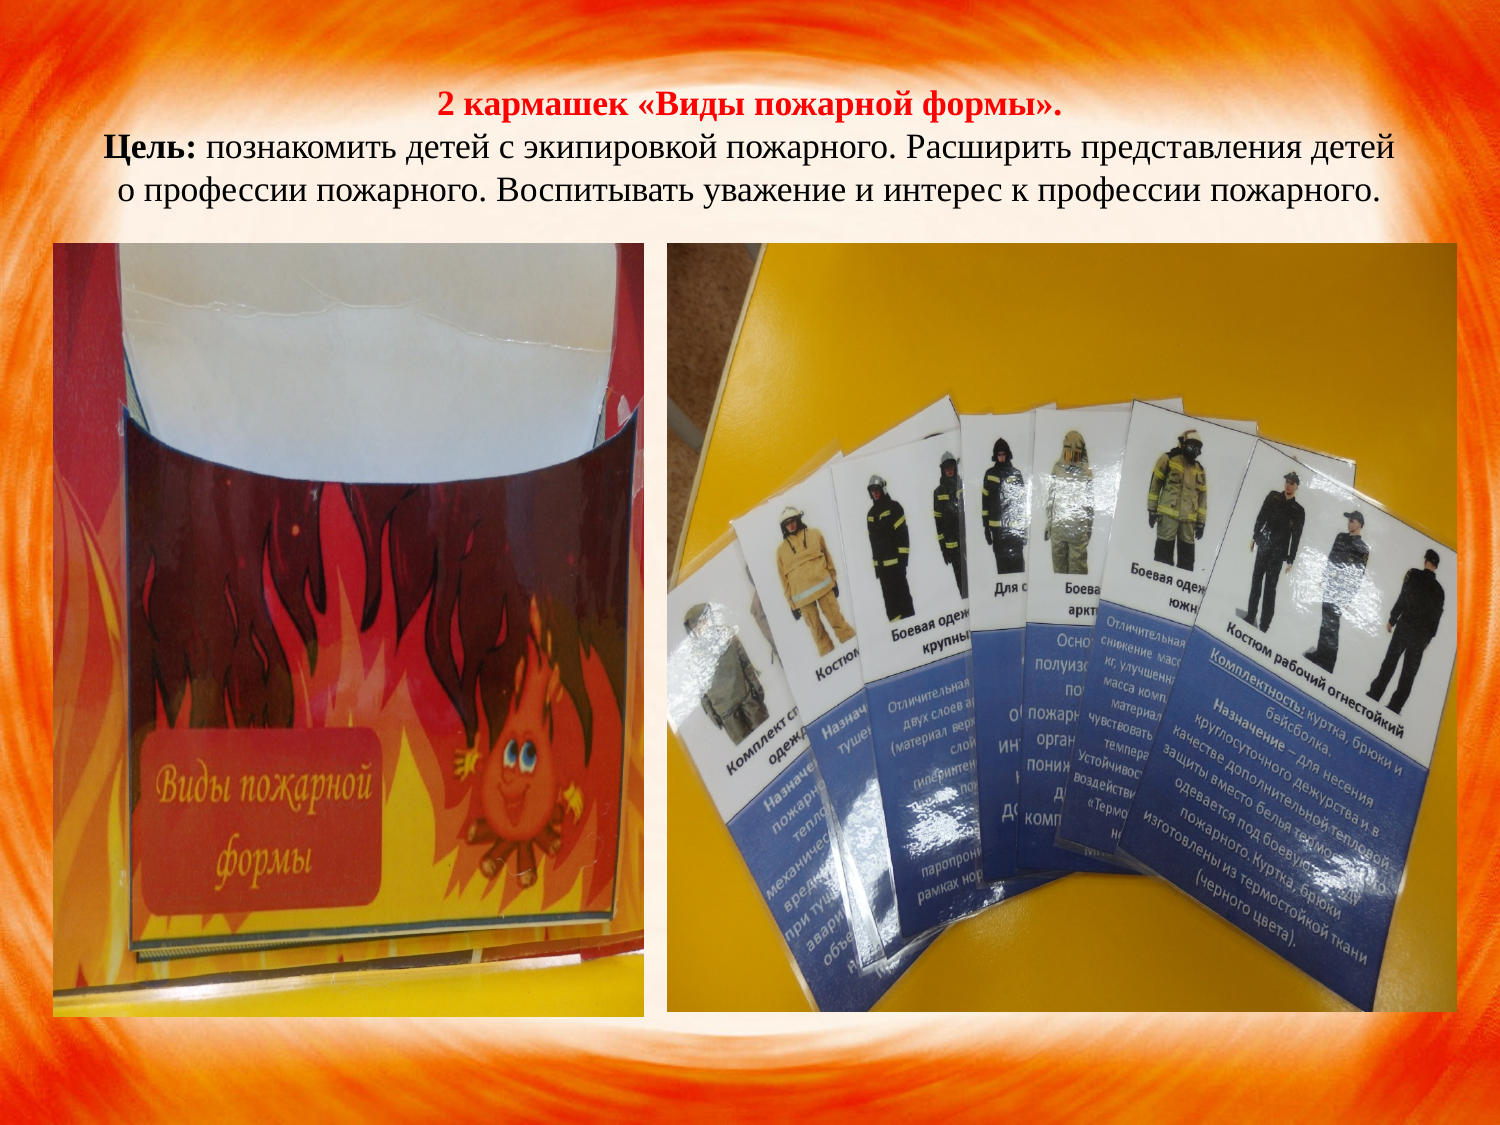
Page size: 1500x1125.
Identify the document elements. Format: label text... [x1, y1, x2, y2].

picture [0, 0, 1500, 1125]
title 2 кармашек «Виды пожарной формы». Цель: познакомить детей с экипировкой пожарного. Расширить представления детей о профессии пожарного. Воспитывать уважение и интерес к профессии пожарного. [75, 66, 1425, 256]
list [52, 243, 644, 1017]
